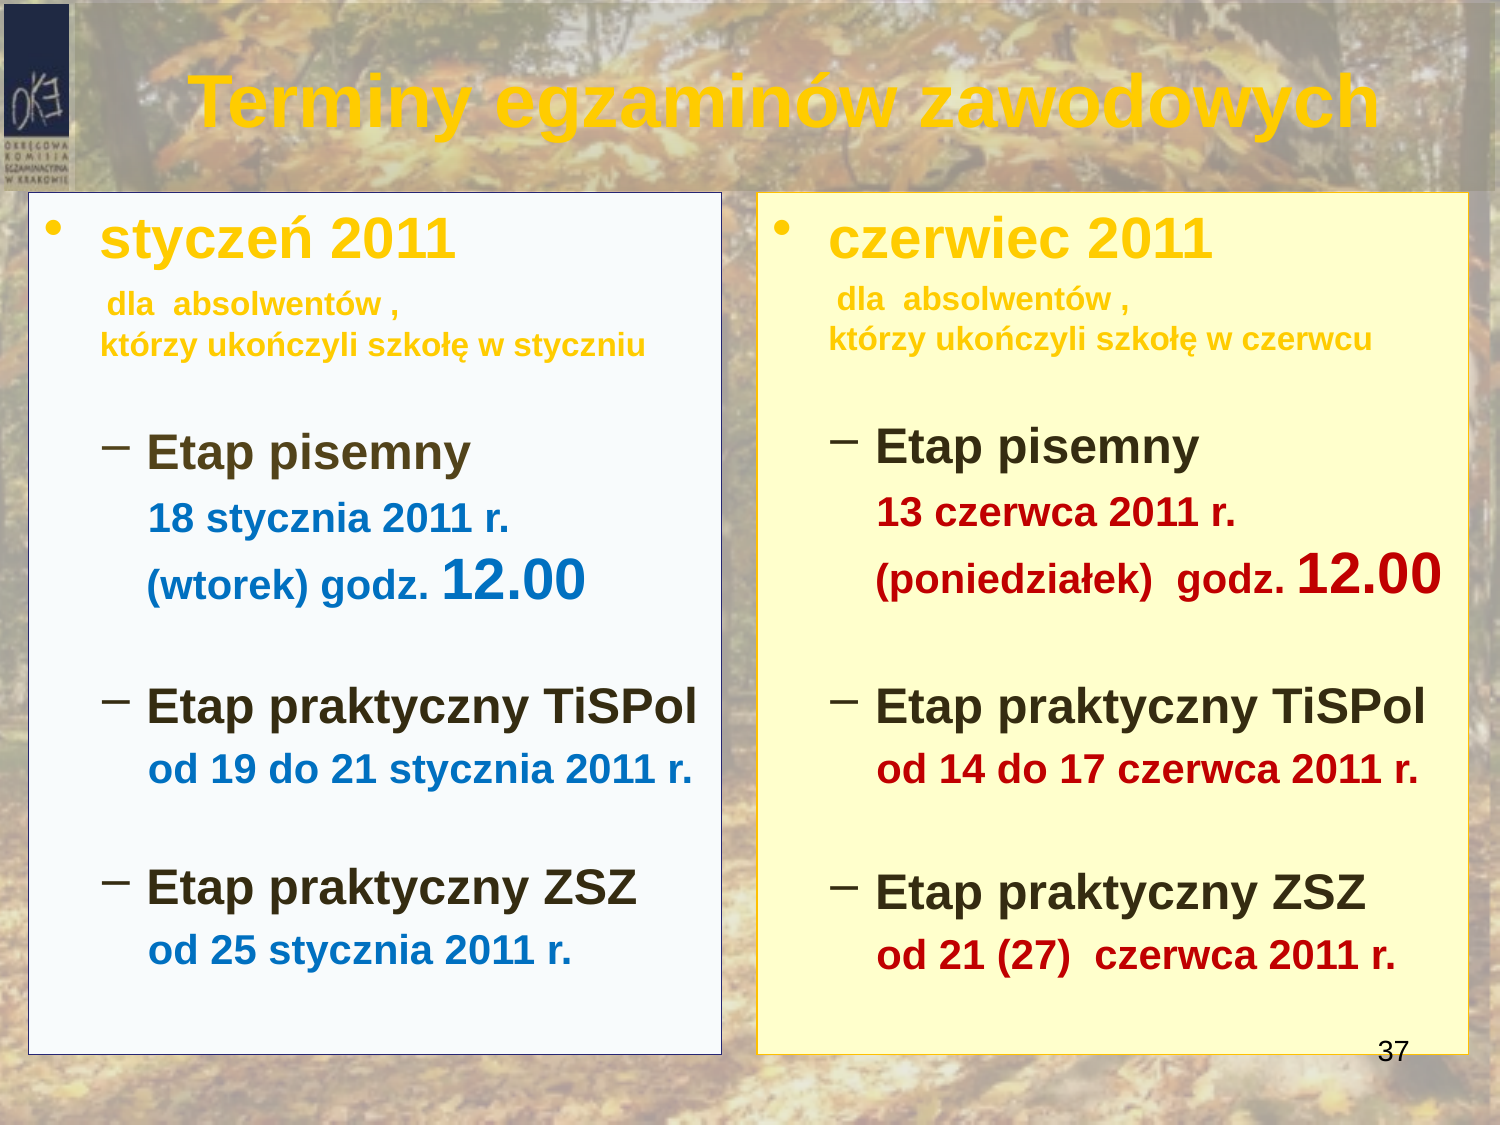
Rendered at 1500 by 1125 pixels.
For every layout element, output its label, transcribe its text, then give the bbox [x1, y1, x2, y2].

list czerwiec 2011 dla absolwentów , którzy ukończyli szkołę w czerwcu Etap pisemny 13 czerwca 2011 r. (poniedziałek) godz. 12.00 Etap praktyczny TiSPol od 14 do 17 czerwca 2011 r. Etap praktyczny ZSZ od 21 (27) czerwca 2011 r. [756, 192, 1469, 1055]
list styczeń 2011 dla absolwentów , którzy ukończyli szkołę w styczniu Etap pisemny 18 stycznia 2011 r. (wtorek) godz. 12.00 Etap praktyczny TiSPol od 19 do 21 stycznia 2011 r. Etap praktyczny ZSZ od 25 stycznia 2011 r. [28, 192, 722, 1055]
slide_number 37 [1074, 1024, 1426, 1103]
title Terminy egzaminów zawodowych [74, 3, 1495, 192]
